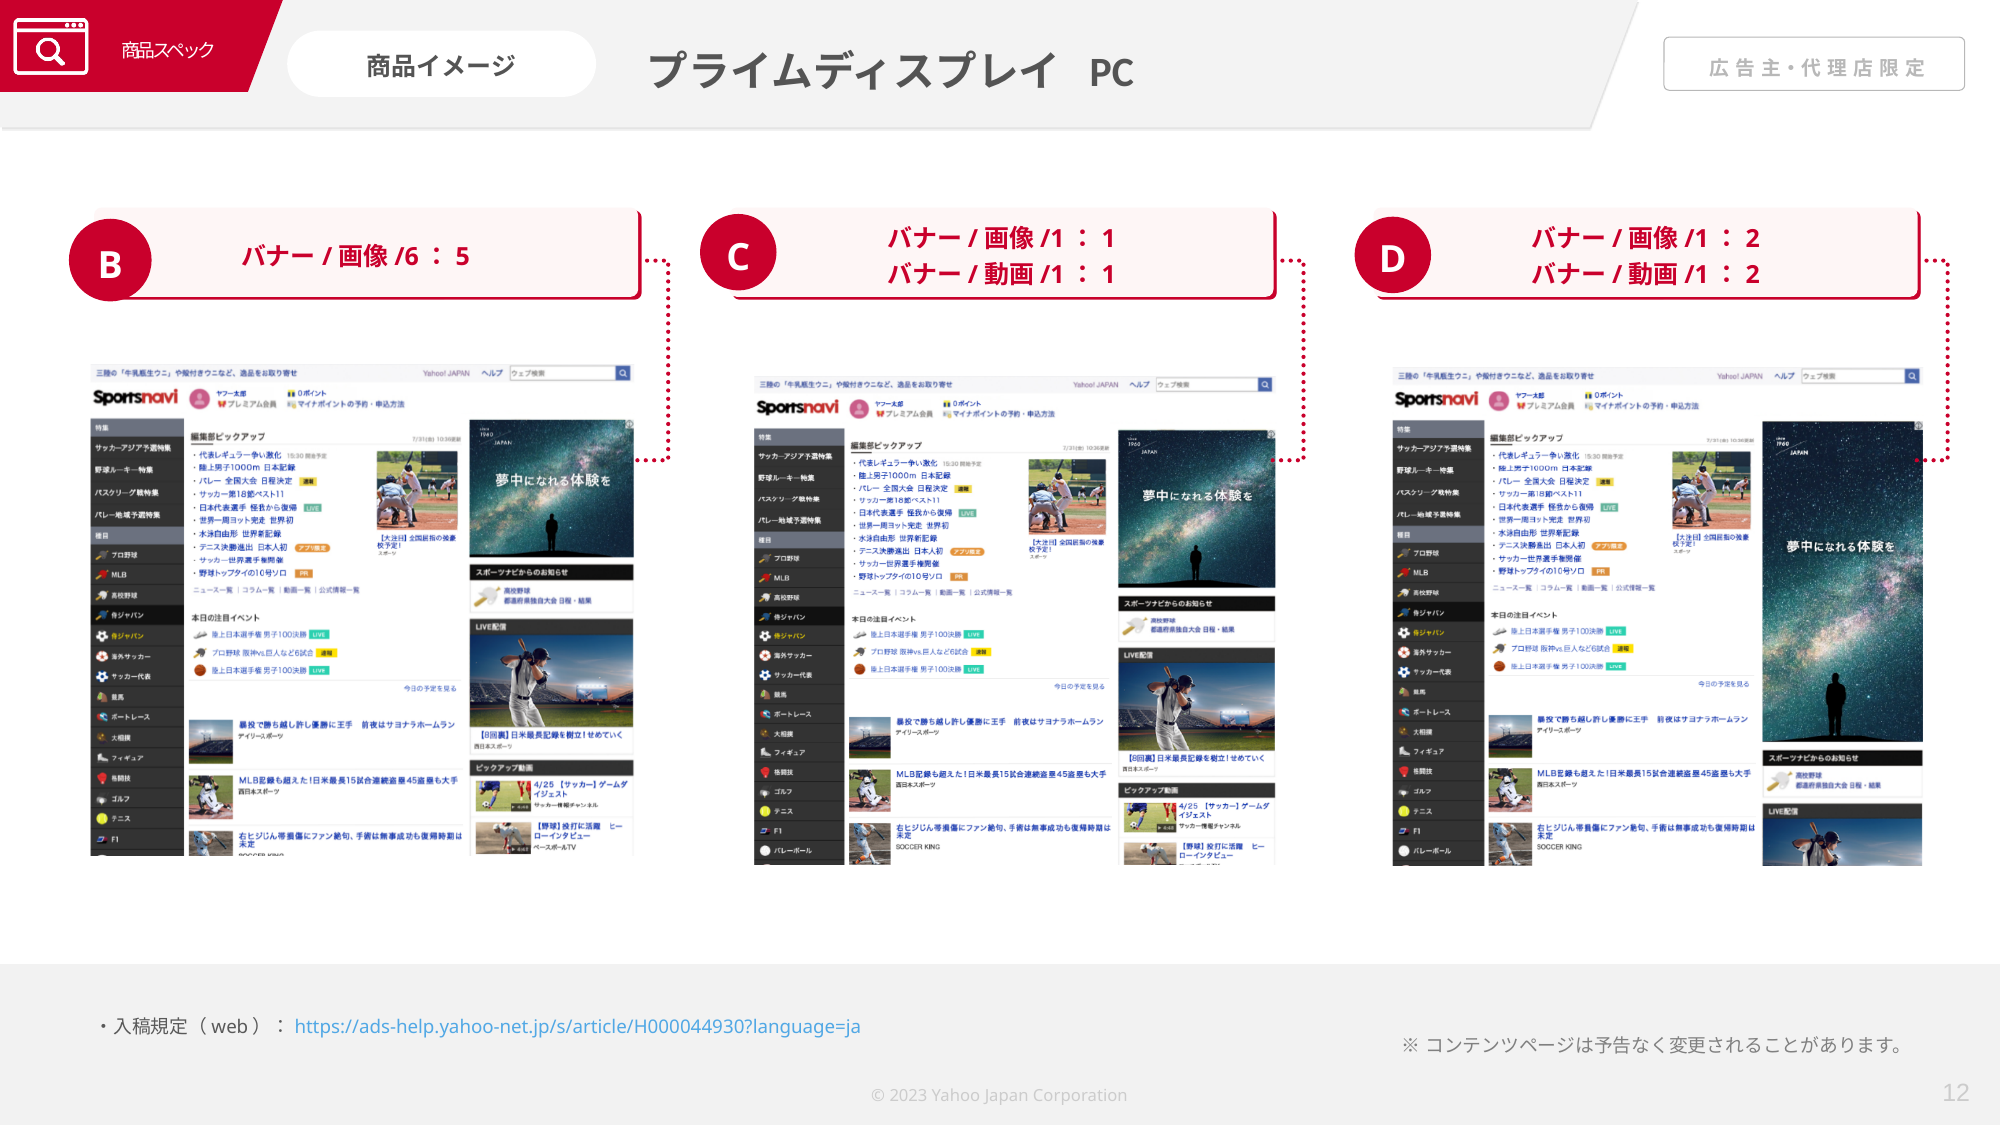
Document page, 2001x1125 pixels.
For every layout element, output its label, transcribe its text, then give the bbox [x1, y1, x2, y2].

text_box [565, 258, 671, 462]
text_box C [697, 211, 779, 293]
picture [1367, 367, 1948, 866]
text_box B [66, 216, 154, 304]
text_box 商品イメージ [285, 28, 599, 100]
list プライムディスプレイ PC [646, 41, 1982, 97]
picture [729, 376, 1299, 865]
picture [8, 4, 92, 87]
text_box © 2023 Yahoo Japan Corporation [796, 1085, 1203, 1106]
text_box [1200, 258, 1306, 384]
text_box バナー/画像/6：5 [91, 205, 641, 299]
text_box バナー/画像/1：2 バナー/動画/1：2 [1371, 205, 1920, 299]
text_box [1844, 258, 1950, 368]
text_box バナー/画像/1：1 バナー/動画/1：1 [727, 205, 1276, 299]
text_box ※コンテンツページは予告なく変更されることがあります。 [1401, 1033, 1911, 1056]
picture [64, 364, 660, 856]
text_box 12 [1813, 1069, 1986, 1115]
list 商品スペック [97, 13, 240, 81]
text_box ・入稿規定（web）：https://ads-help.yahoo-net.jp/s/article/H000044930?language=ja [0, 962, 2000, 1125]
text_box D [1352, 214, 1434, 296]
